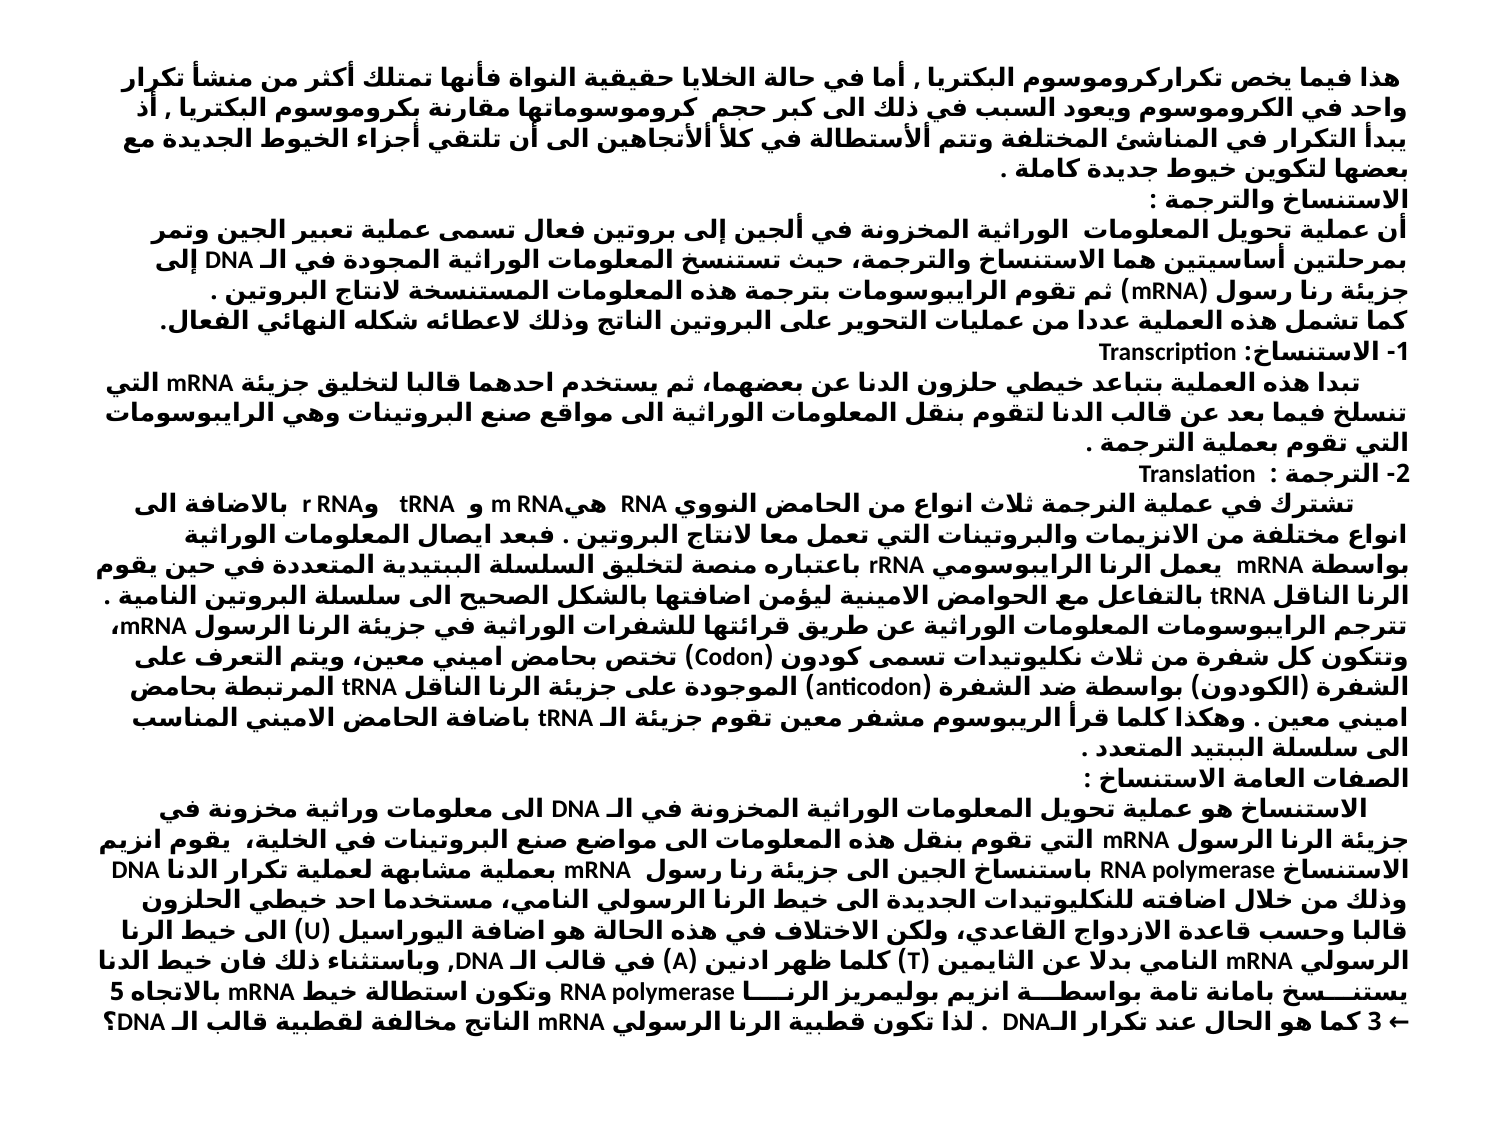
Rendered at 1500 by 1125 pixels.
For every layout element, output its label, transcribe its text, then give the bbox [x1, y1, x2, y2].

title هذا فيما يخص تكراركروموسوم البكتريا , أما في حالة الخلايا حقيقية النواة فأنها تمتلك أكثر من منشأ تكرار واحد في الكروموسوم ويعود السبب في ذلك الى كبر حجم كروموسوماتها مقارنة بكروموسوم البكتريا , أذ يبدأ التكرار في المناشئ المختلفة وتتم ألأستطالة في كلأ ألأتجاهين الى أن تلتقي أجزاء الخيوط الجديدة مع بعضها لتكوين خيوط جديدة كاملة . الاستنساخ والترجمة : أن عملية تحويل المعلومات الوراثية المخزونة في ألجين إلى بروتين فعال تسمى عملية تعبير الجين وتمر بمرحلتين أساسيتين هما الاستنساخ والترجمة، حيث تستنسخ المعلومات الوراثية المجودة في الـ DNA إلى جزيئة رنا رسول (mRNA) ثم تقوم الرايبوسومات بترجمة هذه المعلومات المستنسخة لانتاج البروتين . كما تشمل هذه العملية عددا من عمليات التحوير على البروتين الناتج وذلك لاعطائه شكله النهائي الفعال. 1- الاستنساخ: Transcription تبدا هذه العملية بتباعد خيطي حلزون الدنا عن بعضهما، ثم يستخدم احدهما قالبا لتخليق جزيئة mRNA التي تنسلخ فيما بعد عن قالب الدنا لتقوم بنقل المعلومات الوراثية الى مواقع صنع البروتينات وهي الرايبوسومات التي تقوم بعملية الترجمة . 2- الترجمة : Translation تشترك في عملية النرجمة ثلاث انواع من الحامض النووي RNA هيm RNA و tRNA وr RNA بالاضافة الى انواع مختلفة من الانزيمات والبروتينات التي تعمل معا لانتاج البروتين . فبعد ايصال المعلومات الوراثية بواسطة mRNA يعمل الرنا الرايبوسومي rRNA باعتباره منصة لتخليق السلسلة الببتيدية المتعددة في حين يقوم الرنا الناقل tRNA بالتفاعل مع الحوامض الامينية ليؤمن اضافتها بالشكل الصحيح الى سلسلة البروتين النامية . تترجم الرايبوسومات المعلومات الوراثية عن طريق قرائتها للشفرات الوراثية في جزيئة الرنا الرسول mRNA، وتتكون كل شفرة من ثلاث نكليوتيدات تسمى كودون (Codon) تختص بحامض اميني معين، ويتم التعرف على الشفرة (الكودون) بواسطة ضد الشفرة (anticodon) الموجودة على جزيئة الرنا الناقل tRNA المرتبطة بحامض اميني معين . وهكذا كلما قرأ الريبوسوم مشفر معين تقوم جزيئة الـ tRNA باضافة الحامض الاميني المناسب الى سلسلة الببتيد المتعدد . الصفات العامة الاستنساخ : الاستنساخ هو عملية تحويل المعلومات الوراثية المخزونة في الـ DNA الى معلومات وراثية مخزونة في جزيئة الرنا الرسول mRNA التي تقوم بنقل هذه المعلومات الى مواضع صنع البروتينات في الخلية، يقوم انزيم الاستنساخ RNA polymerase باستنساخ الجين الى جزيئة رنا رسول mRNA بعملية مشابهة لعملية تكرار الدنا DNA وذلك من خلال اضافته للنكليوتيدات الجديدة الى خيط الرنا الرسولي النامي، مستخدما احد خيطي الحلزون قالبا وحسب قاعدة الازدواج القاعدي، ولكن الاختلاف في هذه الحالة هو اضافة اليوراسيل (U) الى خيط الرنا الرسولي mRNA النامي بدلا عن الثايمين (T) كلما ظهر ادنين (A) في قالب الـ DNA, وباستثناء ذلك فان خيط الدنا يستنـــسخ بامانة تامة بواسطـــة انزيم بوليمريز الرنــــا RNA polymerase وتكون استطالة خيط mRNA بالاتجاه 5 ← 3 كما هو الحال عند تكرار الـDNA . لذا تكون قطبية الرنا الرسولي mRNA الناتج مخالفة لقطبية قالب الـ DNA؟ [75, 45, 1425, 1083]
